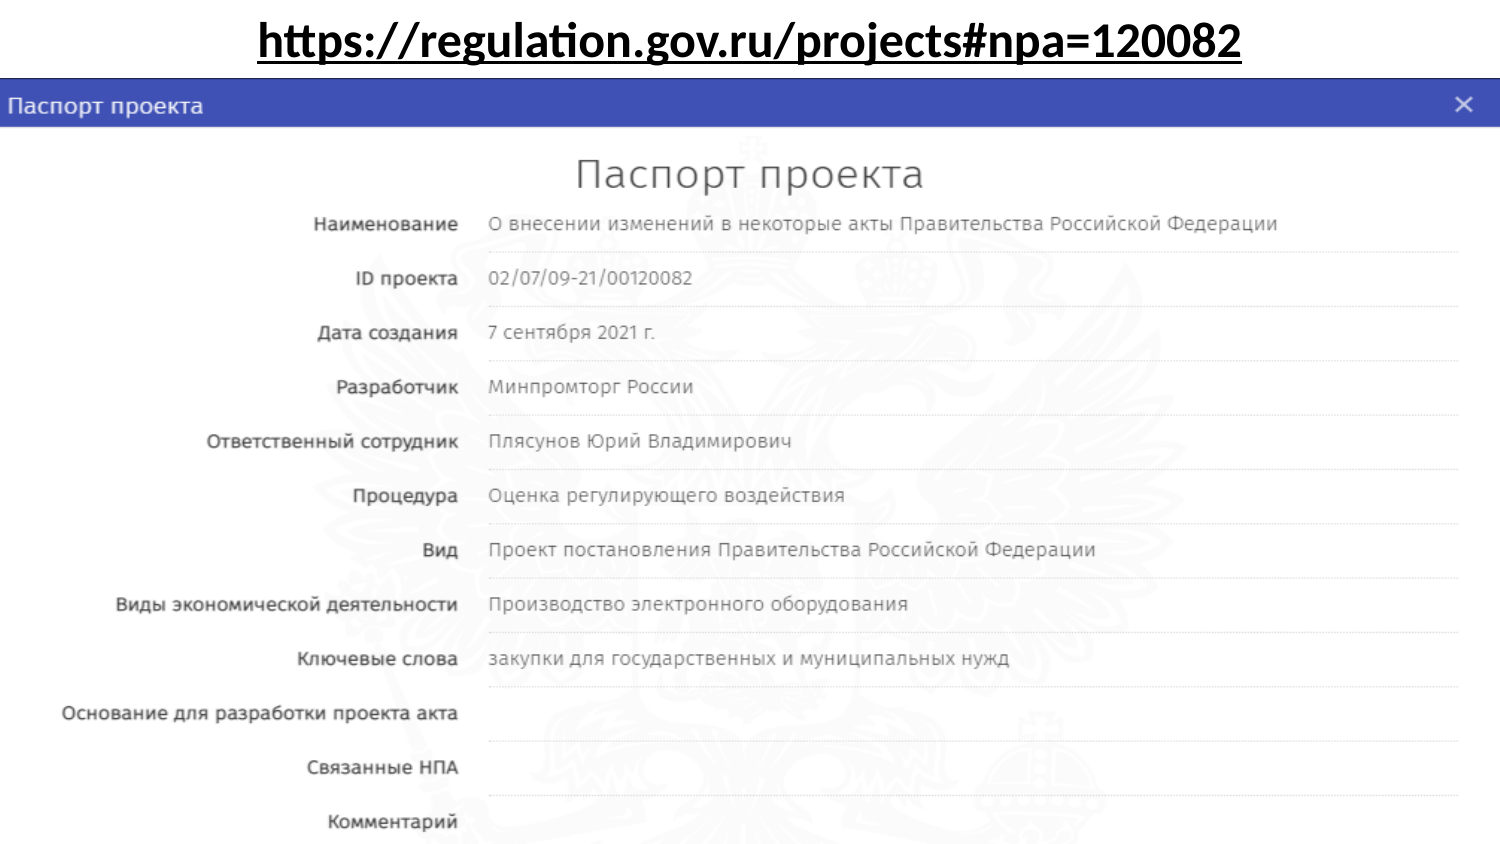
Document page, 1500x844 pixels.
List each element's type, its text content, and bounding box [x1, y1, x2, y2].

picture [0, 78, 1500, 844]
text_box https://regulation.gov.ru/projects#npa=120082 [0, 0, 1500, 75]
